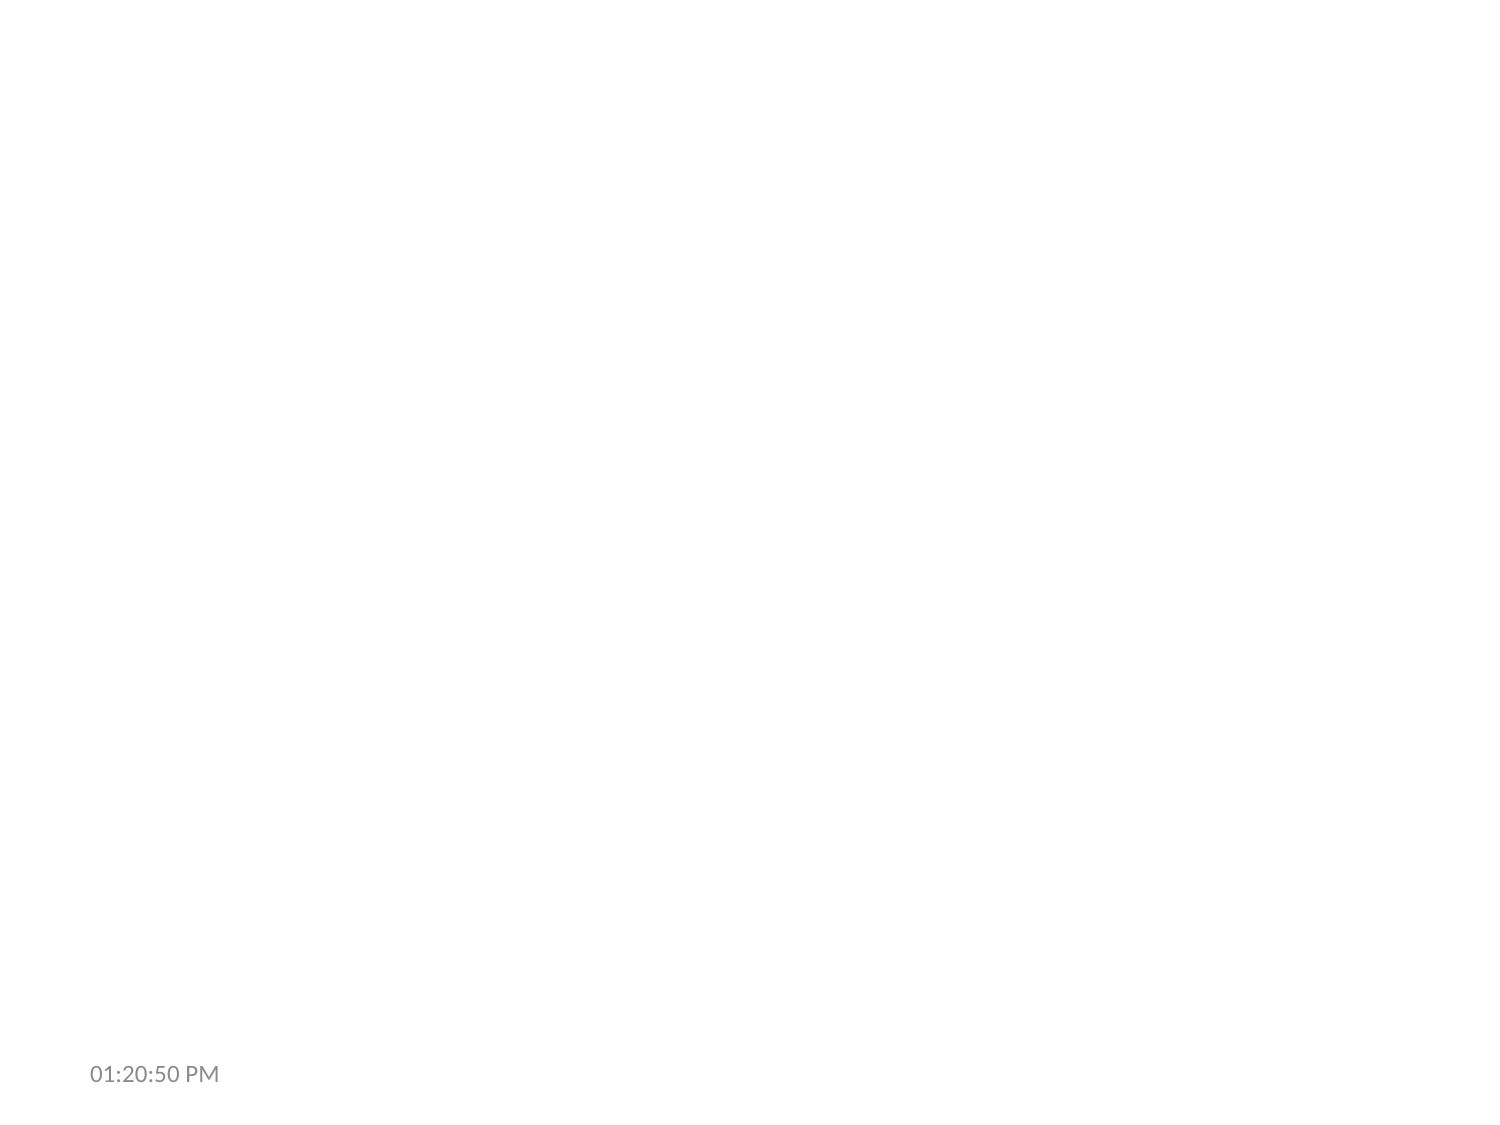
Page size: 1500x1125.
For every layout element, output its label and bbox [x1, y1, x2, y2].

slide_number [75, 1042, 425, 1103]
